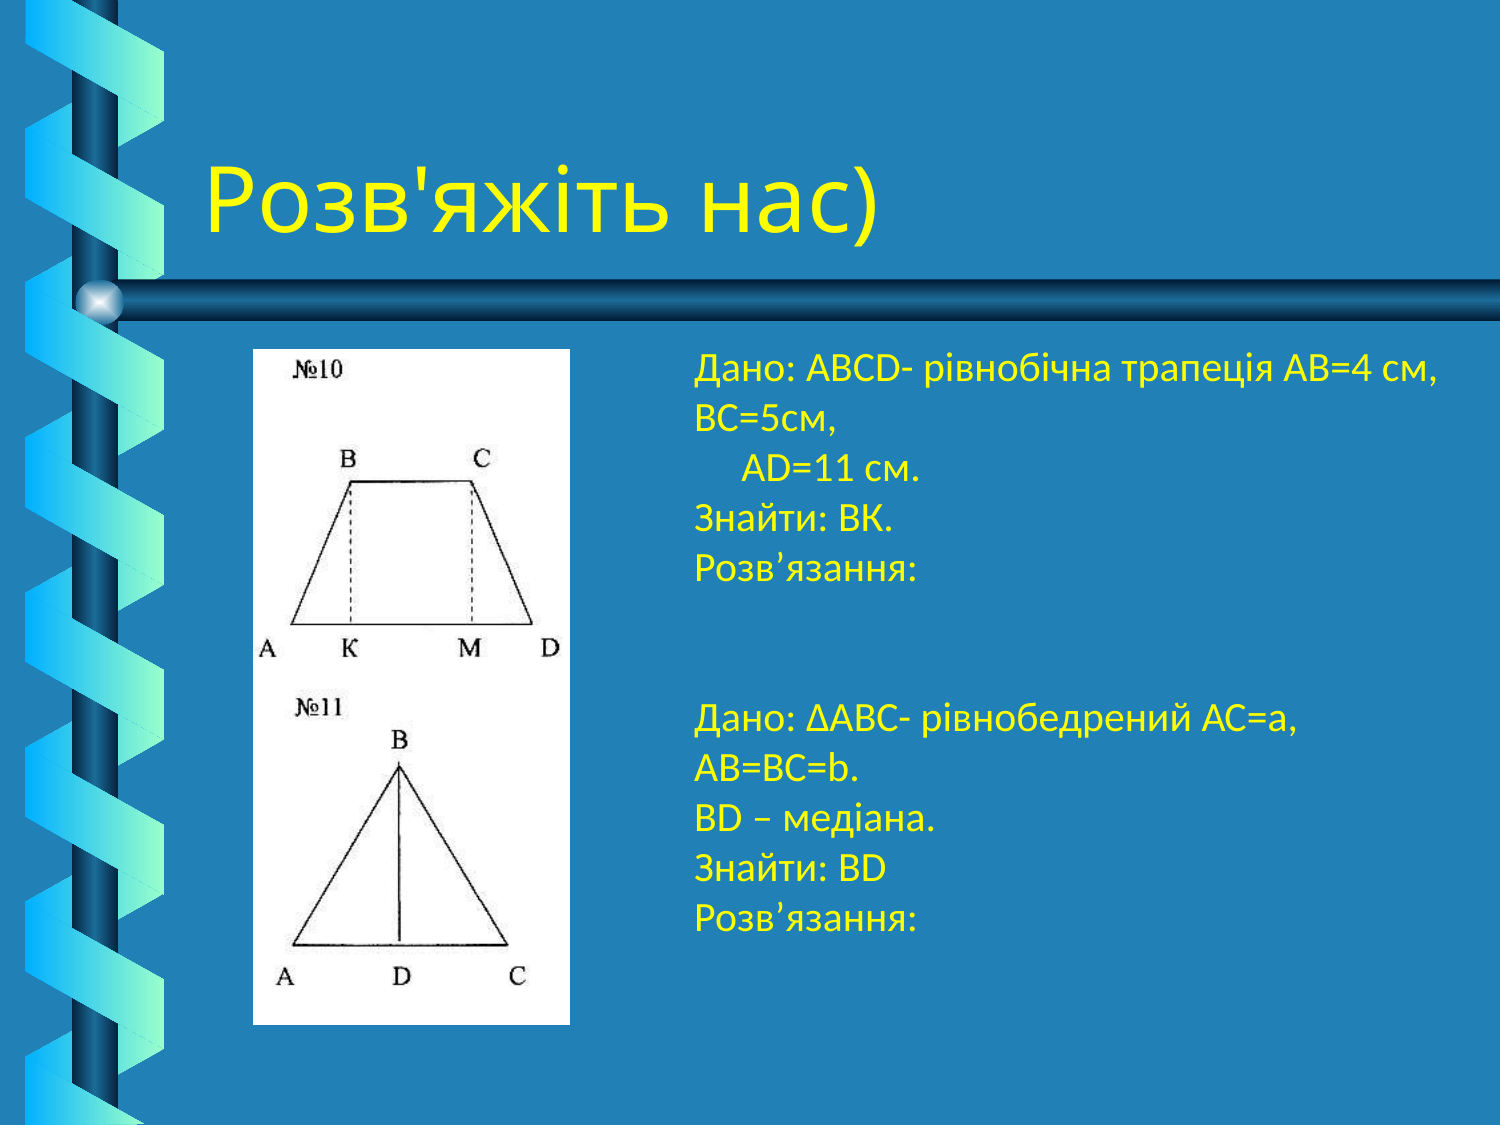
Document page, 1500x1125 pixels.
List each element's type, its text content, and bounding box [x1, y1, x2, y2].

text_box Дано: АВСD- рівнобічна трапеція АВ=4 см, ВС=5см, AD=11 см. Знайти: ВК. Розв’язання: Дано: ∆АВС- рівнобедрений АС=а, АВ=ВС=b. BD – медіана. Знайти: BD Розв’язання: [679, 332, 1483, 948]
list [253, 349, 570, 1026]
title Розв'яжіть нас) [187, 133, 1463, 259]
